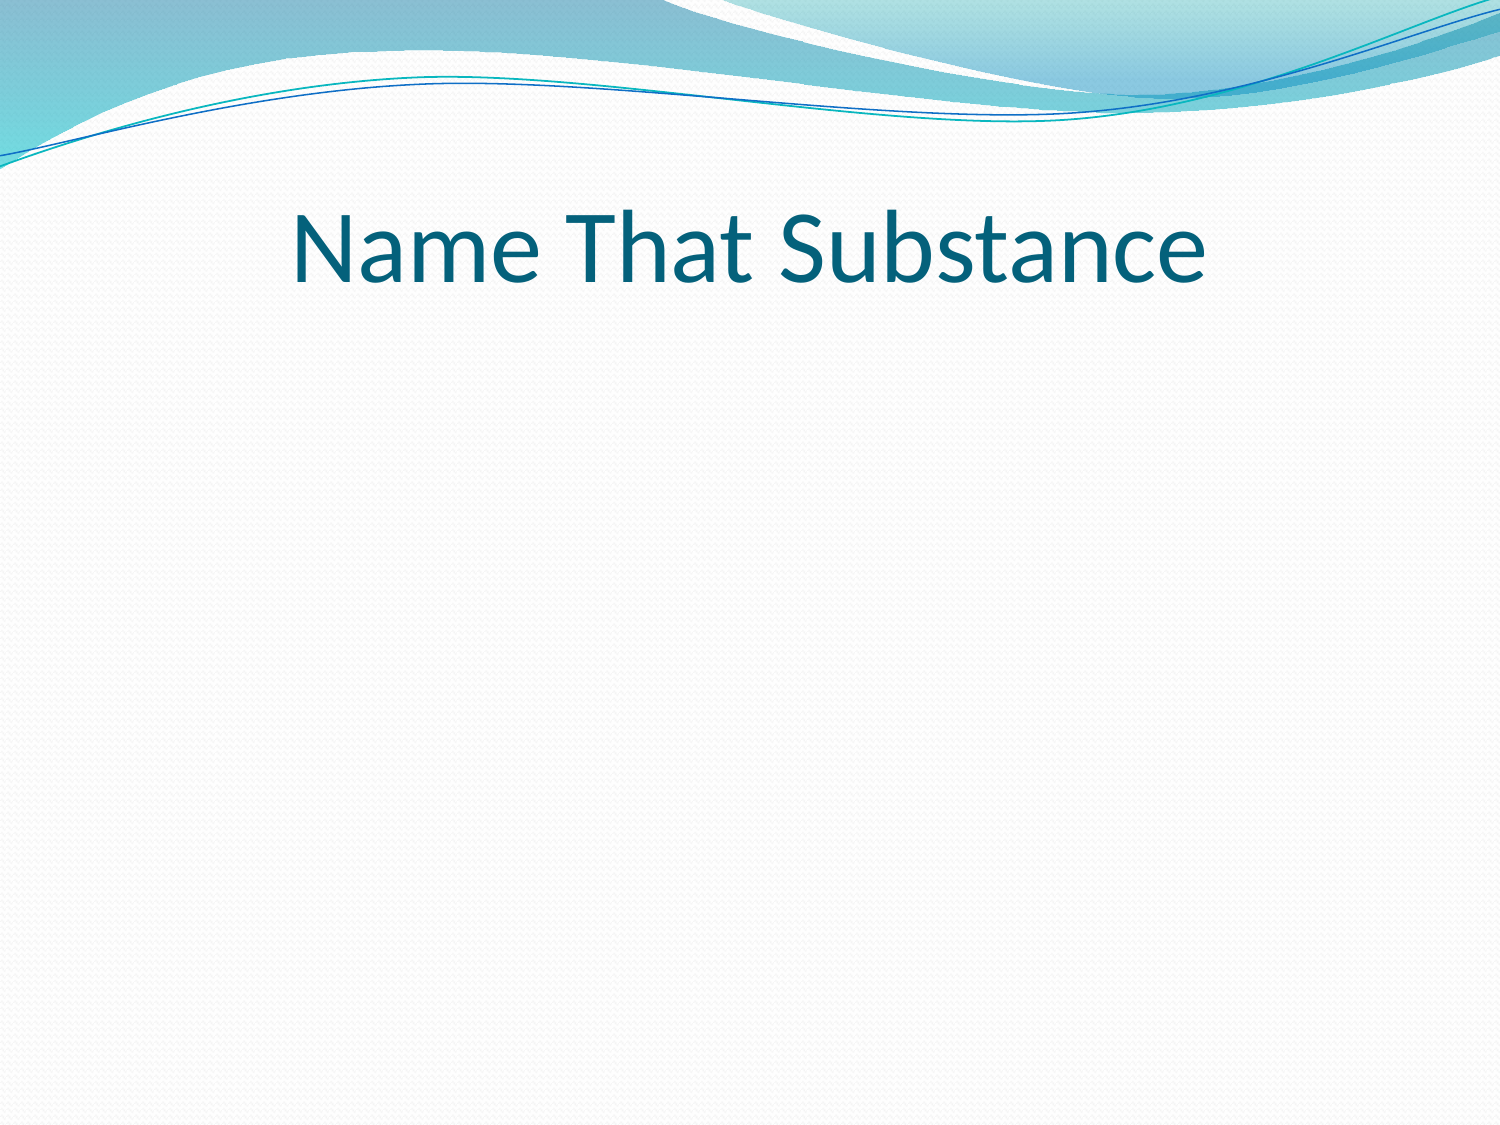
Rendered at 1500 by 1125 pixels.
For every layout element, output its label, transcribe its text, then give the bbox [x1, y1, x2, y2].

title Name That Substance [75, 115, 1425, 303]
